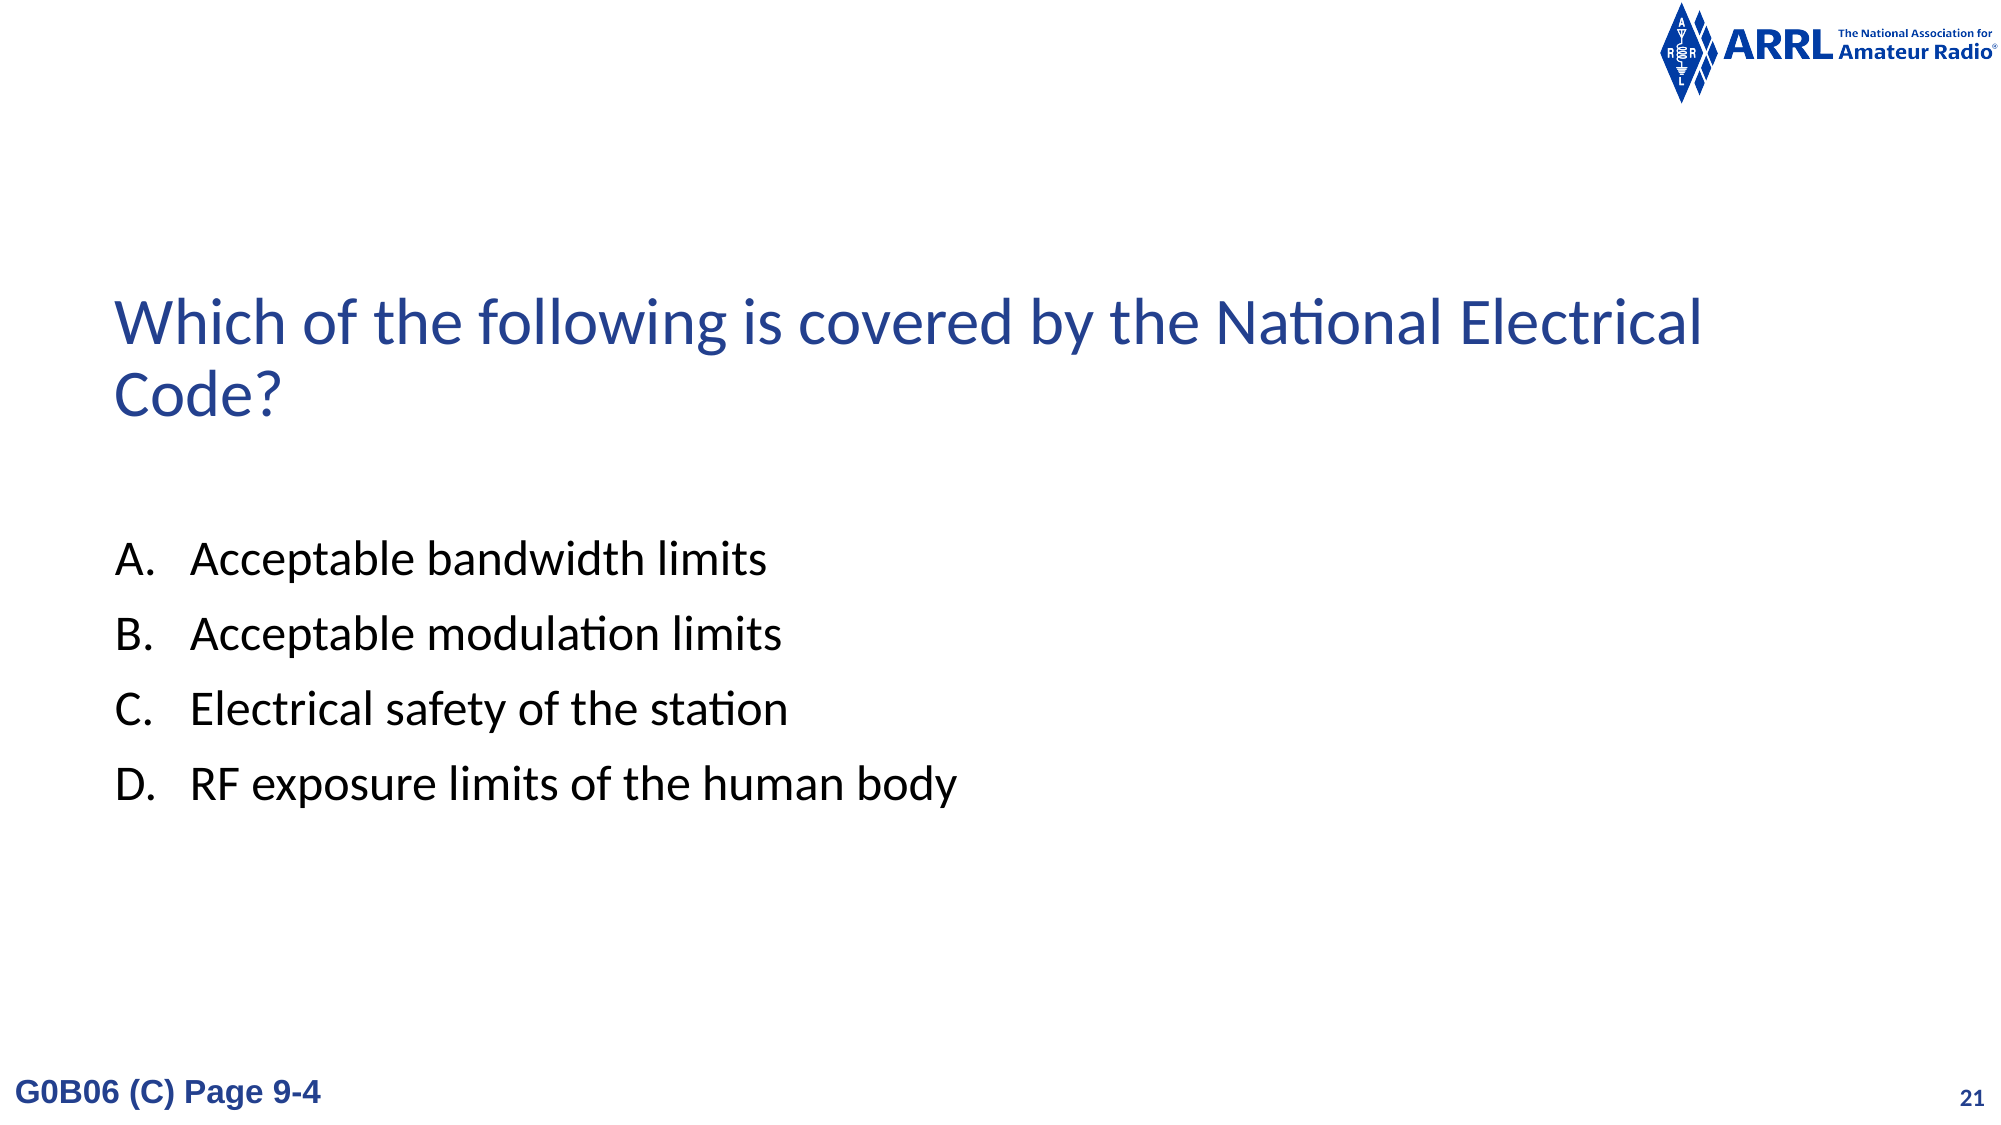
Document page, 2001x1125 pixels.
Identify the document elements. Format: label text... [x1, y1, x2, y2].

text_box 21 [1875, 1074, 2000, 1120]
title Which of the following is covered by the National Electrical Code? [99, 249, 1900, 468]
picture [1658, 0, 1999, 106]
list Acceptable bandwidth limits Acceptable modulation limits Electrical safety of the station RF exposure limits of the human body [99, 525, 1900, 1005]
text_box G0B06 (C) Page 9-4 [0, 1062, 1313, 1118]
